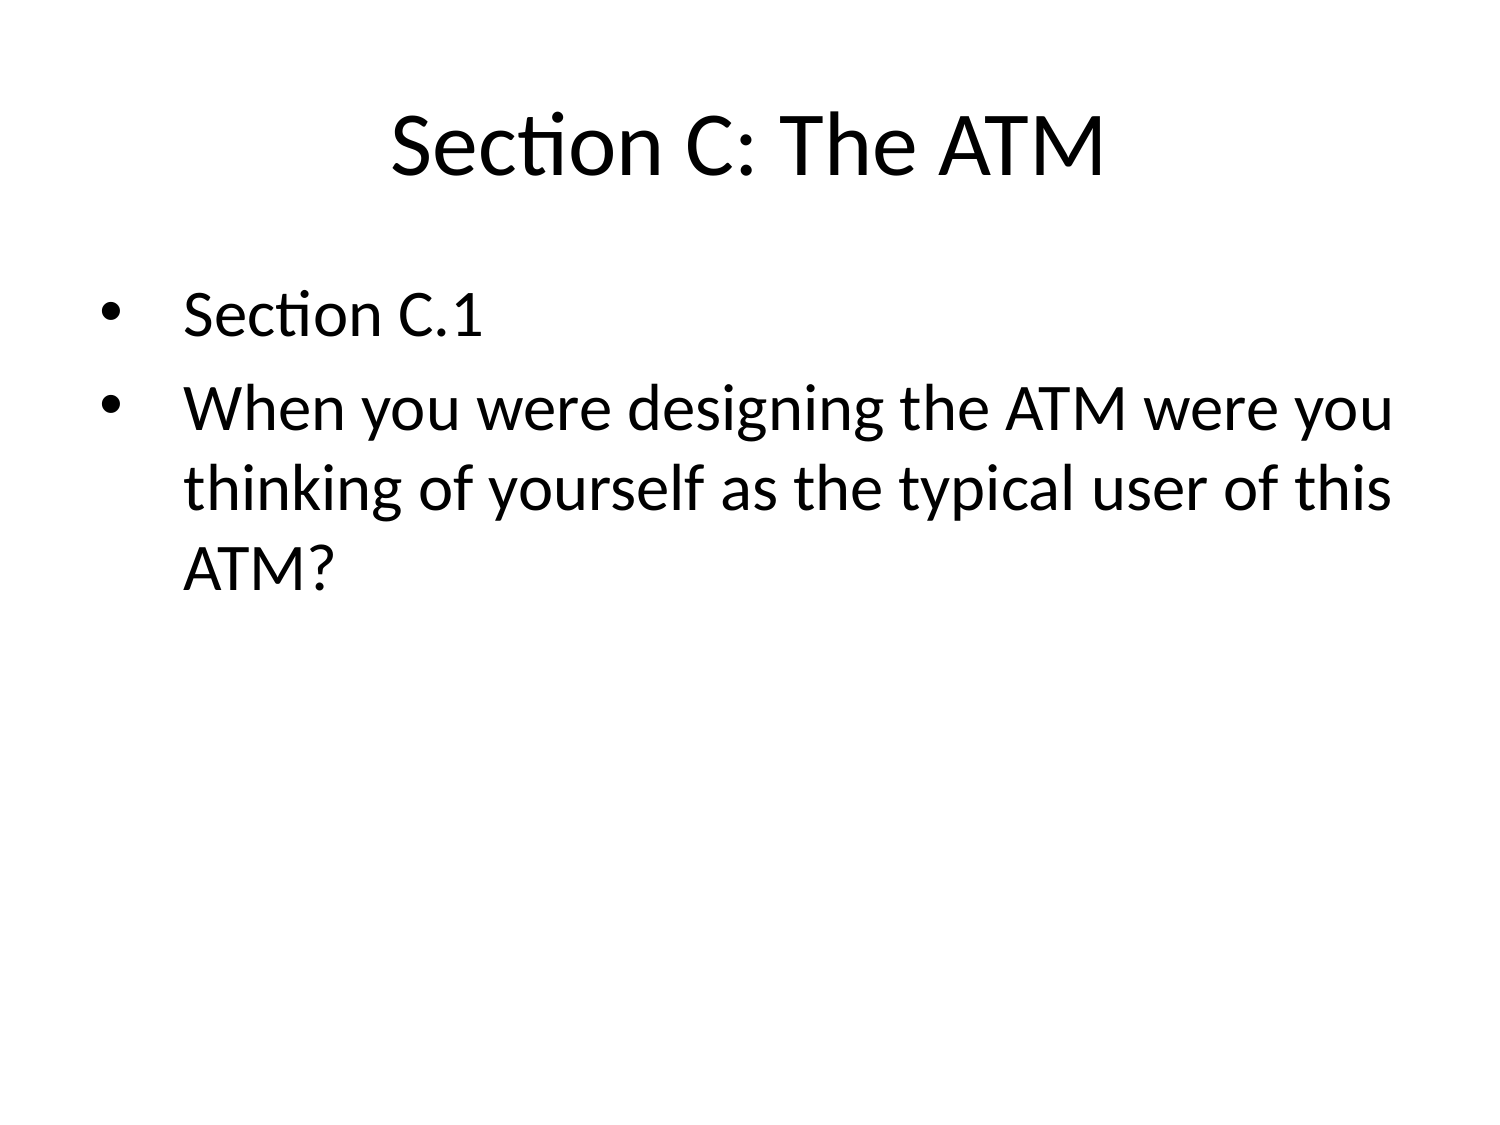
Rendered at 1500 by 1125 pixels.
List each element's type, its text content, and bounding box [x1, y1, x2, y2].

title Section C: The ATM [75, 45, 1425, 233]
list Section C.1 When you were designing the ATM were you thinking of yourself as the typical user of this ATM? [75, 262, 1425, 1005]
